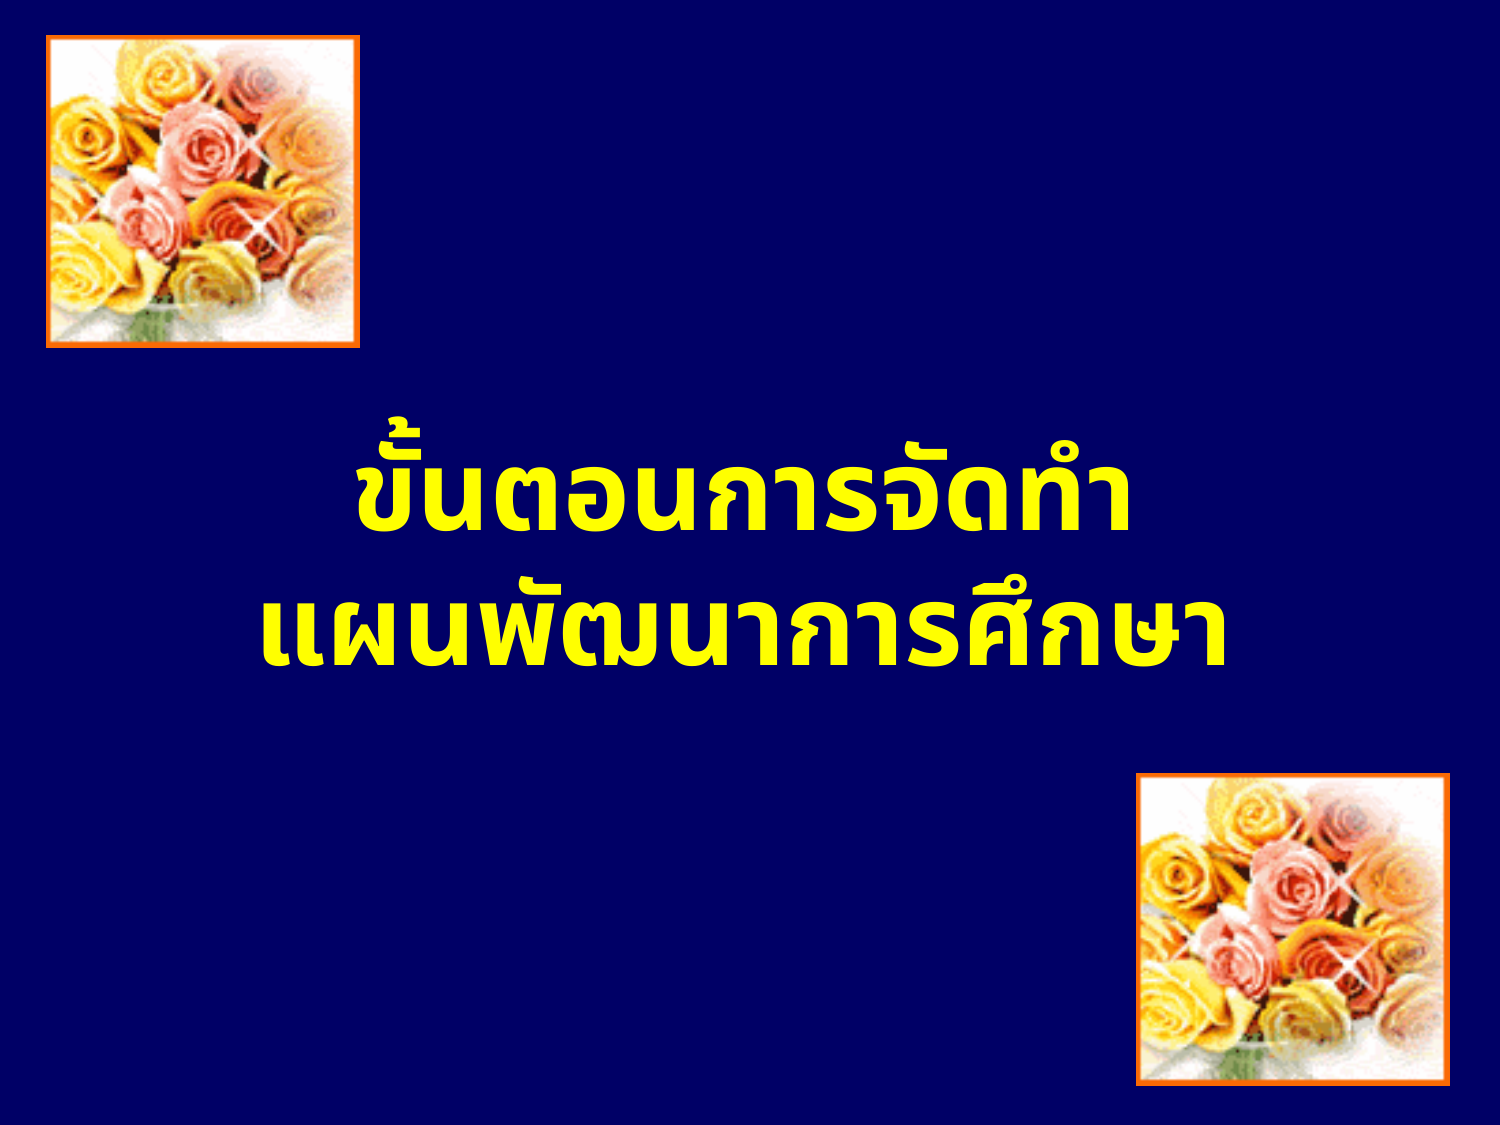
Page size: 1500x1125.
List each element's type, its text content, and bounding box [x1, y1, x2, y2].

picture [46, 34, 360, 348]
text_box ขั้นตอนการจัดทำ แผนพัฒนาการศึกษา [239, 410, 1248, 695]
picture [1136, 773, 1450, 1087]
